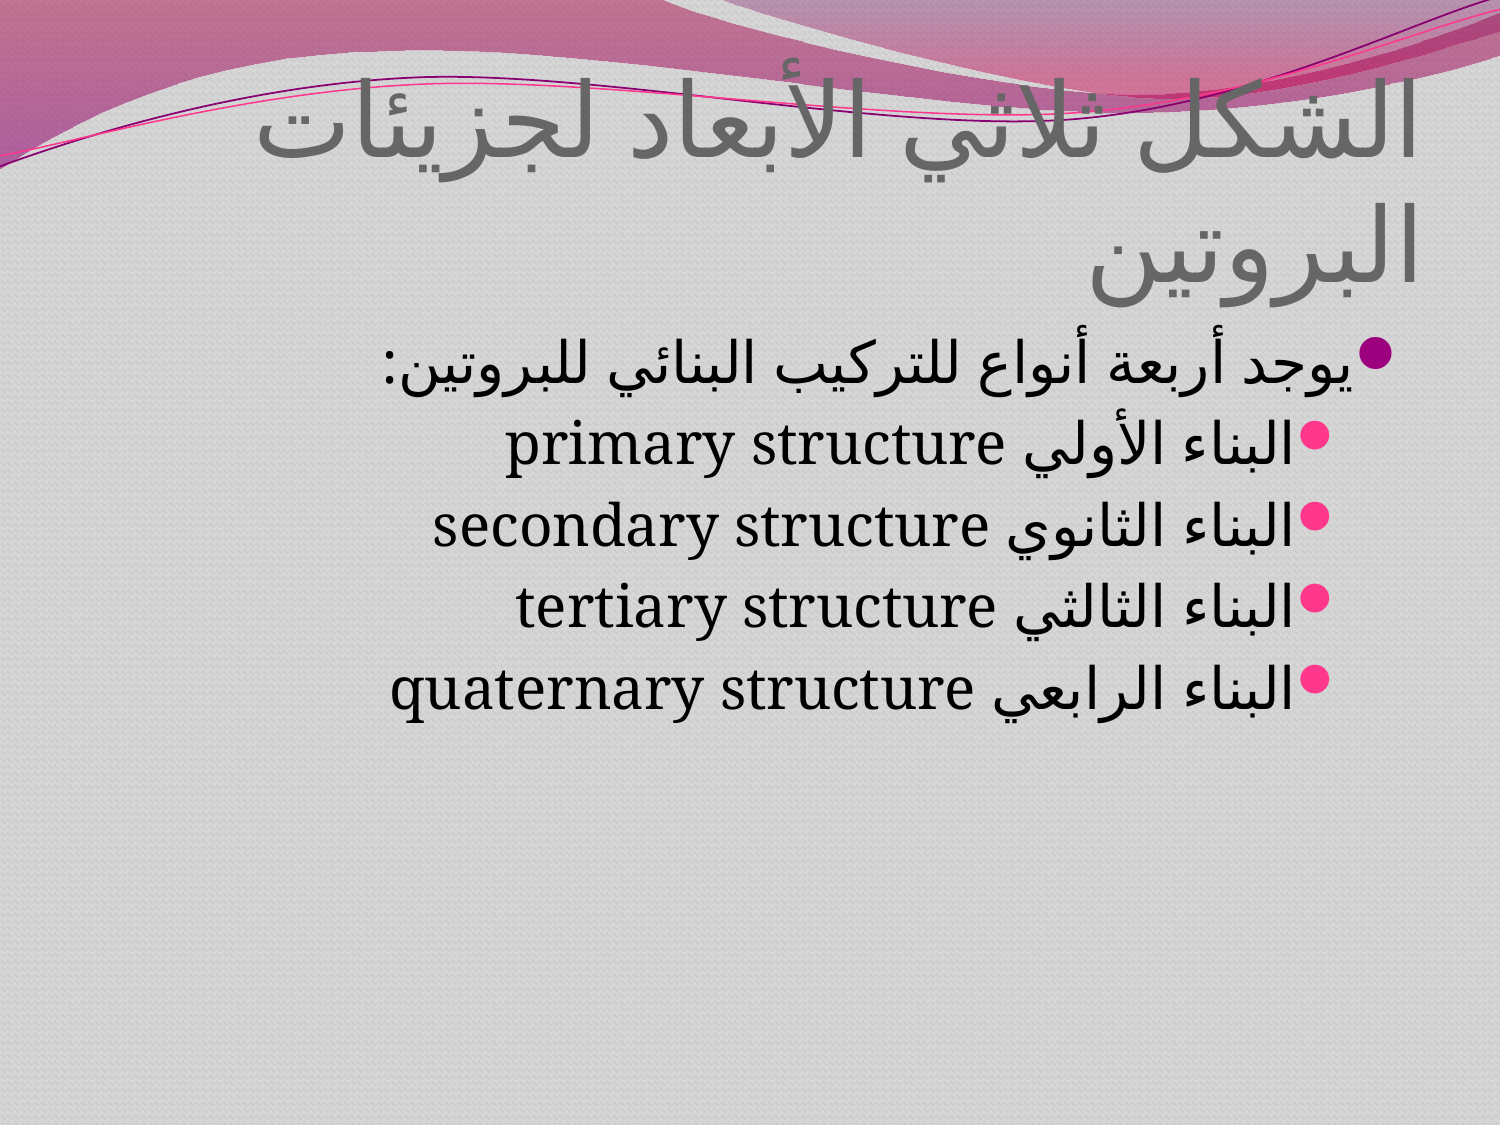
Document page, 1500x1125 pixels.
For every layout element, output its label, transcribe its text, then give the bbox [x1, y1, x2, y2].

list يوجد أربعة أنواع للتركيب البنائي للبروتين: البناء الأولي primary structure البناء الثانوي secondary structure البناء الثالثي tertiary structure البناء الرابعي quaternary structure [75, 317, 1425, 1038]
title الشكل ثلاثي الأبعاد لجزيئات البروتين [75, 115, 1425, 303]
